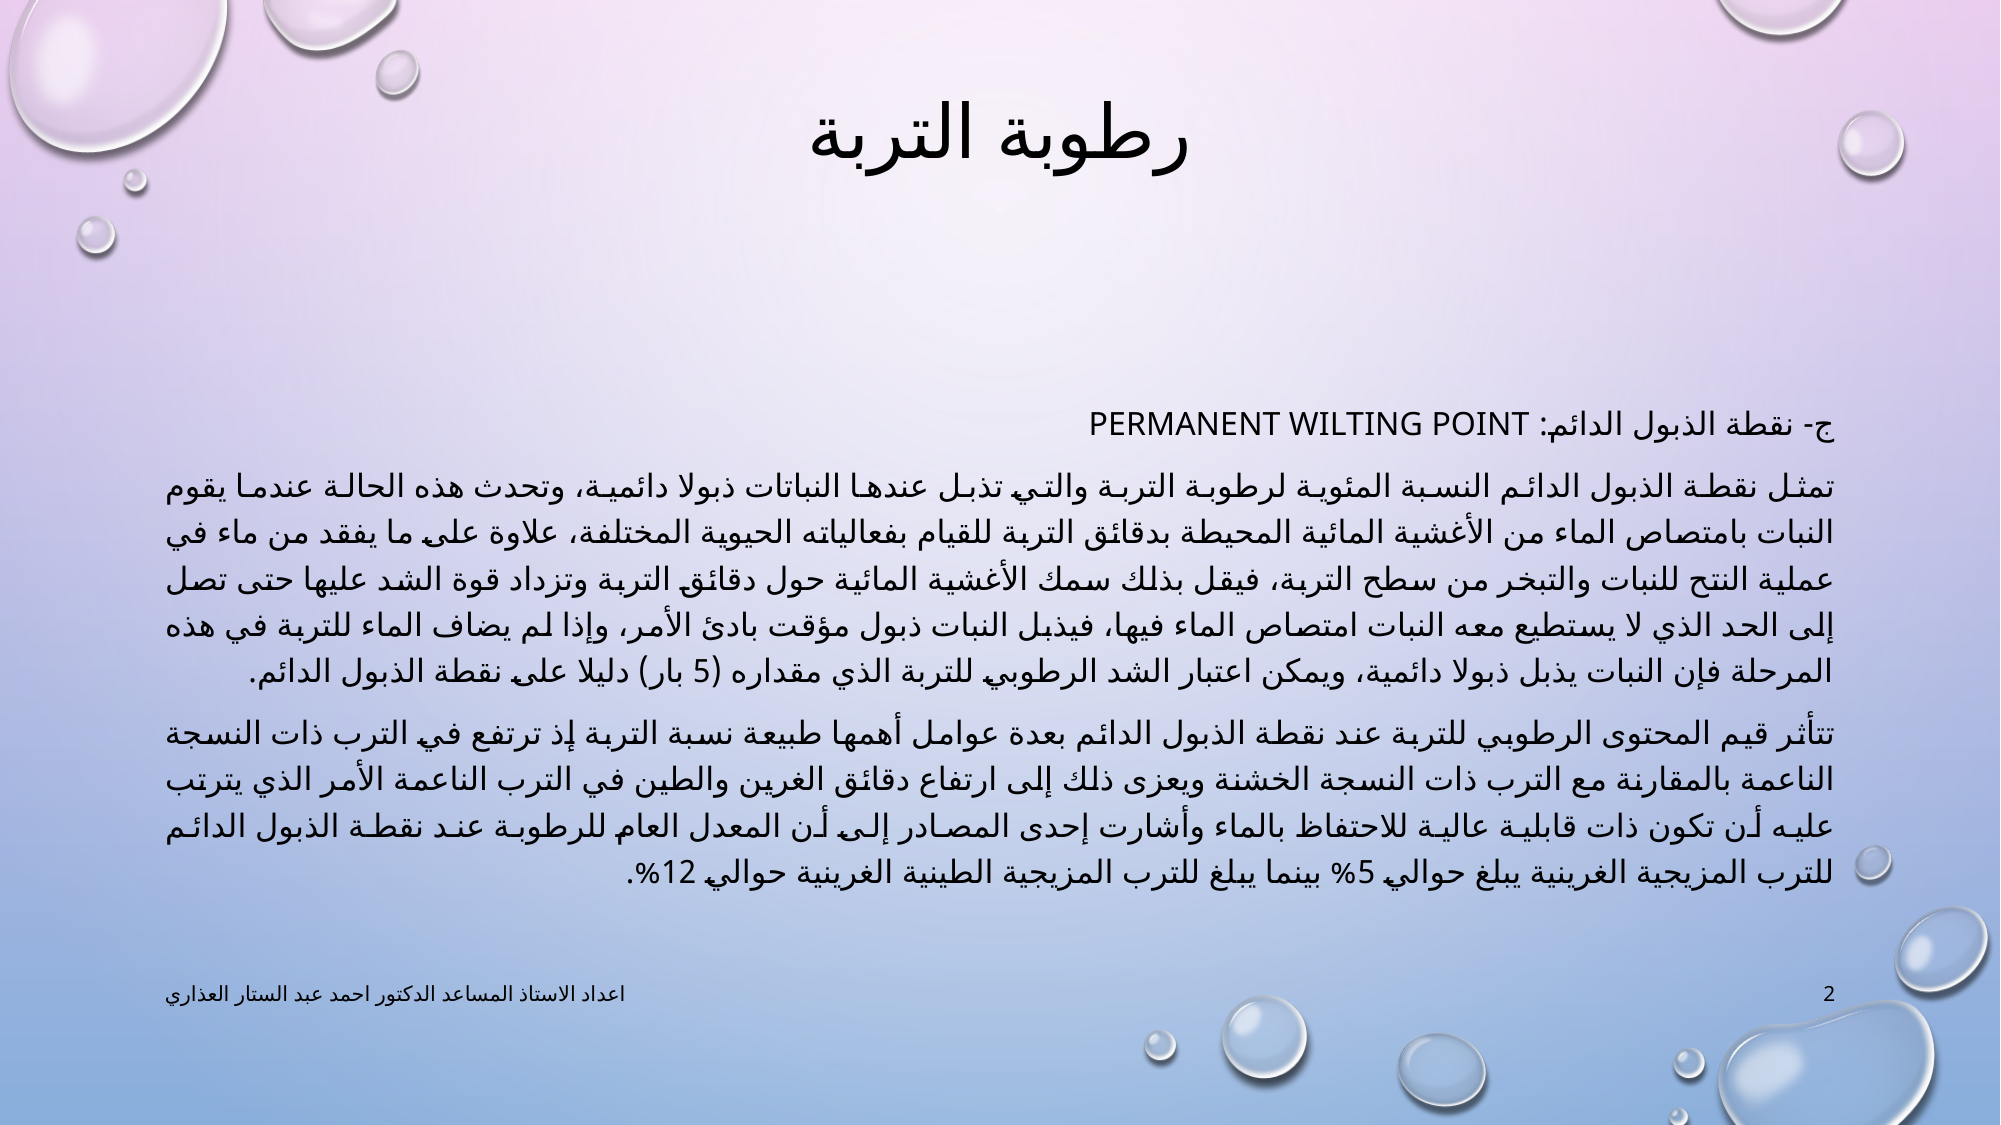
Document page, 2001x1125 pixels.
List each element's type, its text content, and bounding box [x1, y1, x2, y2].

list ج- نقطة الذبول الدائم: Permanent wilting point تمثل نقطة الذبول الدائم النسبة المئوية لرطوبة التربة والتي تذبل عندها النباتات ذبولا دائمية، وتحدث هذه الحالة عندما يقوم النبات بامتصاص الماء من الأغشية المائية المحيطة بدقائق التربة للقيام بفعالياته الحيوية المختلفة، علاوة على ما يفقد من ماء في عملية النتح للنبات والتبخر من سطح التربة، فيقل بذلك سمك الأغشية المائية حول دقائق التربة وتزداد قوة الشد عليها حتى تصل إلى الحد الذي لا يستطيع معه النبات امتصاص الماء فيها، فيذبل النبات ذبول مؤقت بادئ الأمر، وإذا لم يضاف الماء للتربة في هذه المرحلة فإن النبات يذبل ذبولا دائمية، ويمكن اعتبار الشد الرطوبي للتربة الذي مقداره (5 بار) دليلا على نقطة الذبول الدائم. تتأثر قيم المحتوى الرطوبي للتربة عند نقطة الذبول الدائم بعدة عوامل أهمها طبيعة نسبة التربة إذ ترتفع في الترب ذات النسجة الناعمة بالمقارنة مع الترب ذات النسجة الخشنة ويعزى ذلك إلى ارتفاع دقائق الغرين والطين في الترب الناعمة الأمر الذي يترتب عليه أن تكون ذات قابلية عالية للاحتفاظ بالماء وأشارت إحدى المصادر إلى أن المعدل العام للرطوبة عند نقطة الذبول الدائم للترب المزيجية الغرينية يبلغ حوالي 5% بينما يبلغ للترب المزيجية الطينية الغرينية حوالي 12%. [149, 388, 1850, 950]
title رطوبة التربة [789, 67, 1211, 202]
slide_number 2 [1724, 965, 1851, 1025]
footer اعداد الاستاذ المساعد الدكتور احمد عبد الستار العذاري [149, 965, 1245, 1025]
picture [0, 0, 2000, 1125]
